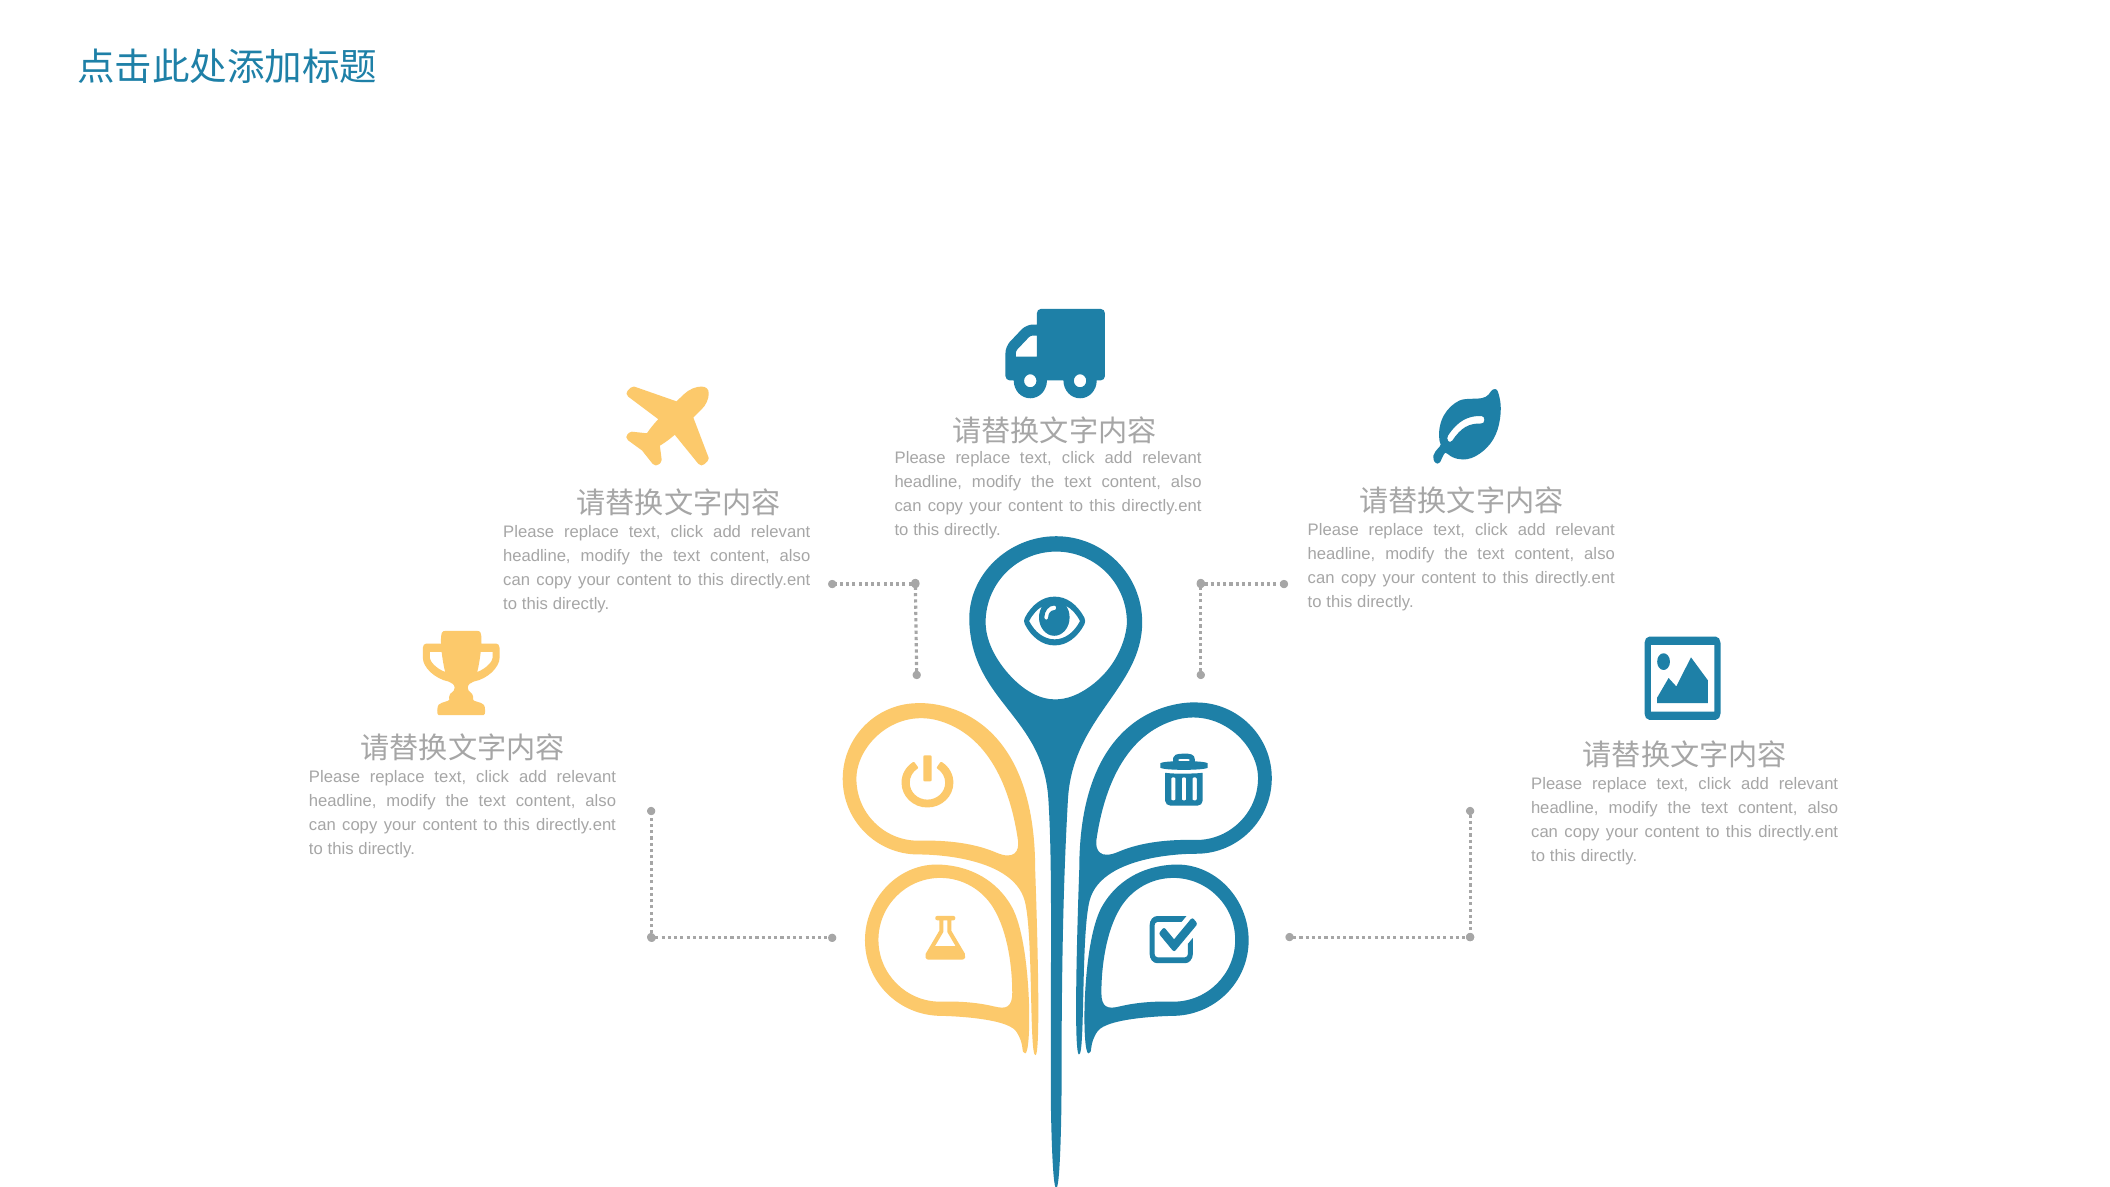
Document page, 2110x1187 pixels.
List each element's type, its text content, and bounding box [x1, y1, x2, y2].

text_box [1005, 308, 1105, 399]
text_box 请替换文字内容 [360, 722, 566, 762]
text_box 请替换文字内容 [1582, 729, 1788, 768]
text_box Please replace text, click add relevant headline, modify the text content, also can copy your content to this directly.ent to this directly. [308, 762, 617, 859]
text_box 请替换文字内容 [1359, 475, 1564, 514]
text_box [967, 536, 1143, 1187]
text_box 请替换文字内容 [952, 405, 1158, 443]
text_box 点击此处添加标题 [62, 35, 417, 94]
text_box Please replace text, click add relevant headline, modify the text content, also can copy your content to this directly.ent to this directly. [894, 443, 1203, 539]
text_box Please replace text, click add relevant headline, modify the text content, also can copy your content to this directly.ent to this directly. [503, 517, 811, 613]
text_box [1644, 636, 1721, 720]
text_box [842, 694, 1043, 1058]
text_box Please replace text, click add relevant headline, modify the text content, also can copy your content to this directly.ent to this directly. [1531, 768, 1839, 865]
text_box Please replace text, click add relevant headline, modify the text content, also can copy your content to this directly.ent to this directly. [1307, 514, 1616, 611]
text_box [1072, 694, 1272, 1057]
text_box [422, 630, 500, 716]
text_box [1433, 389, 1501, 464]
text_box [626, 386, 709, 466]
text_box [864, 862, 1032, 1054]
text_box 请替换文字内容 [576, 477, 782, 517]
